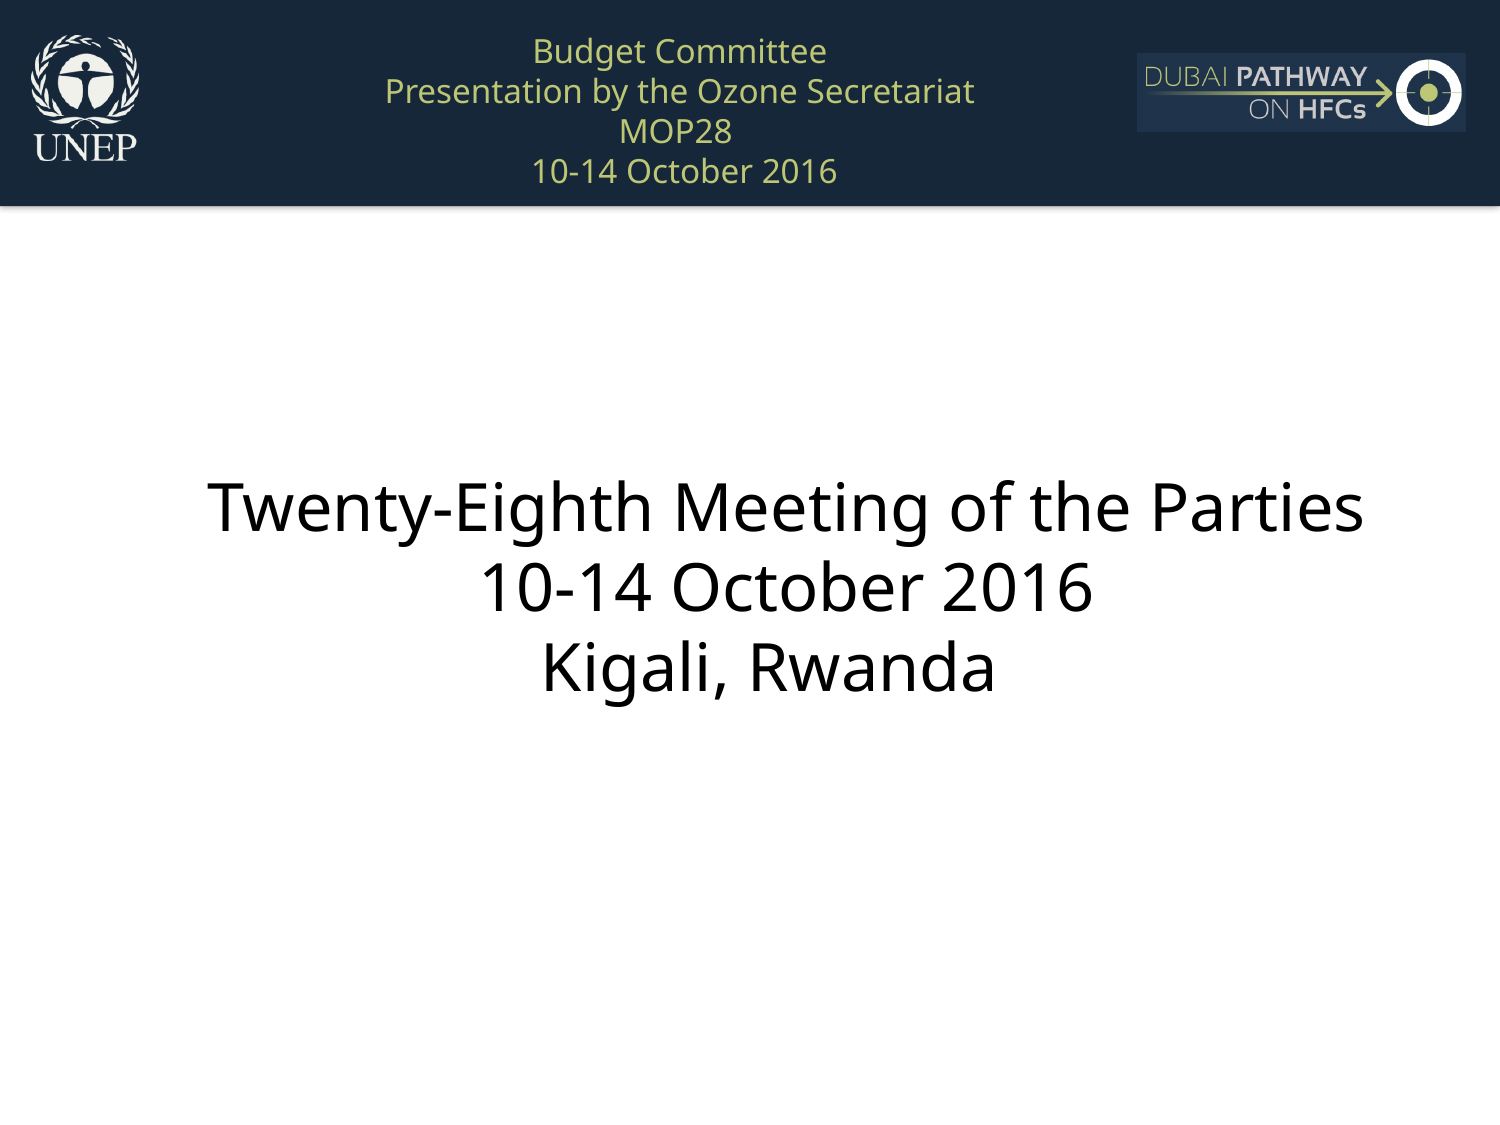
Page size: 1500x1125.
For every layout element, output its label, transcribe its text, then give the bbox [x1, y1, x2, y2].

picture [1137, 53, 1466, 132]
text_box Budget Committee Presentation by the Ozone Secretariat MOP28 10-14 October 2016 [276, 23, 1093, 198]
text_box Twenty-Eighth Meeting of the Parties 10-14 October 2016 Kigali, Rwanda [153, 457, 1421, 713]
text_box [0, 0, 1500, 207]
picture [31, 35, 140, 161]
